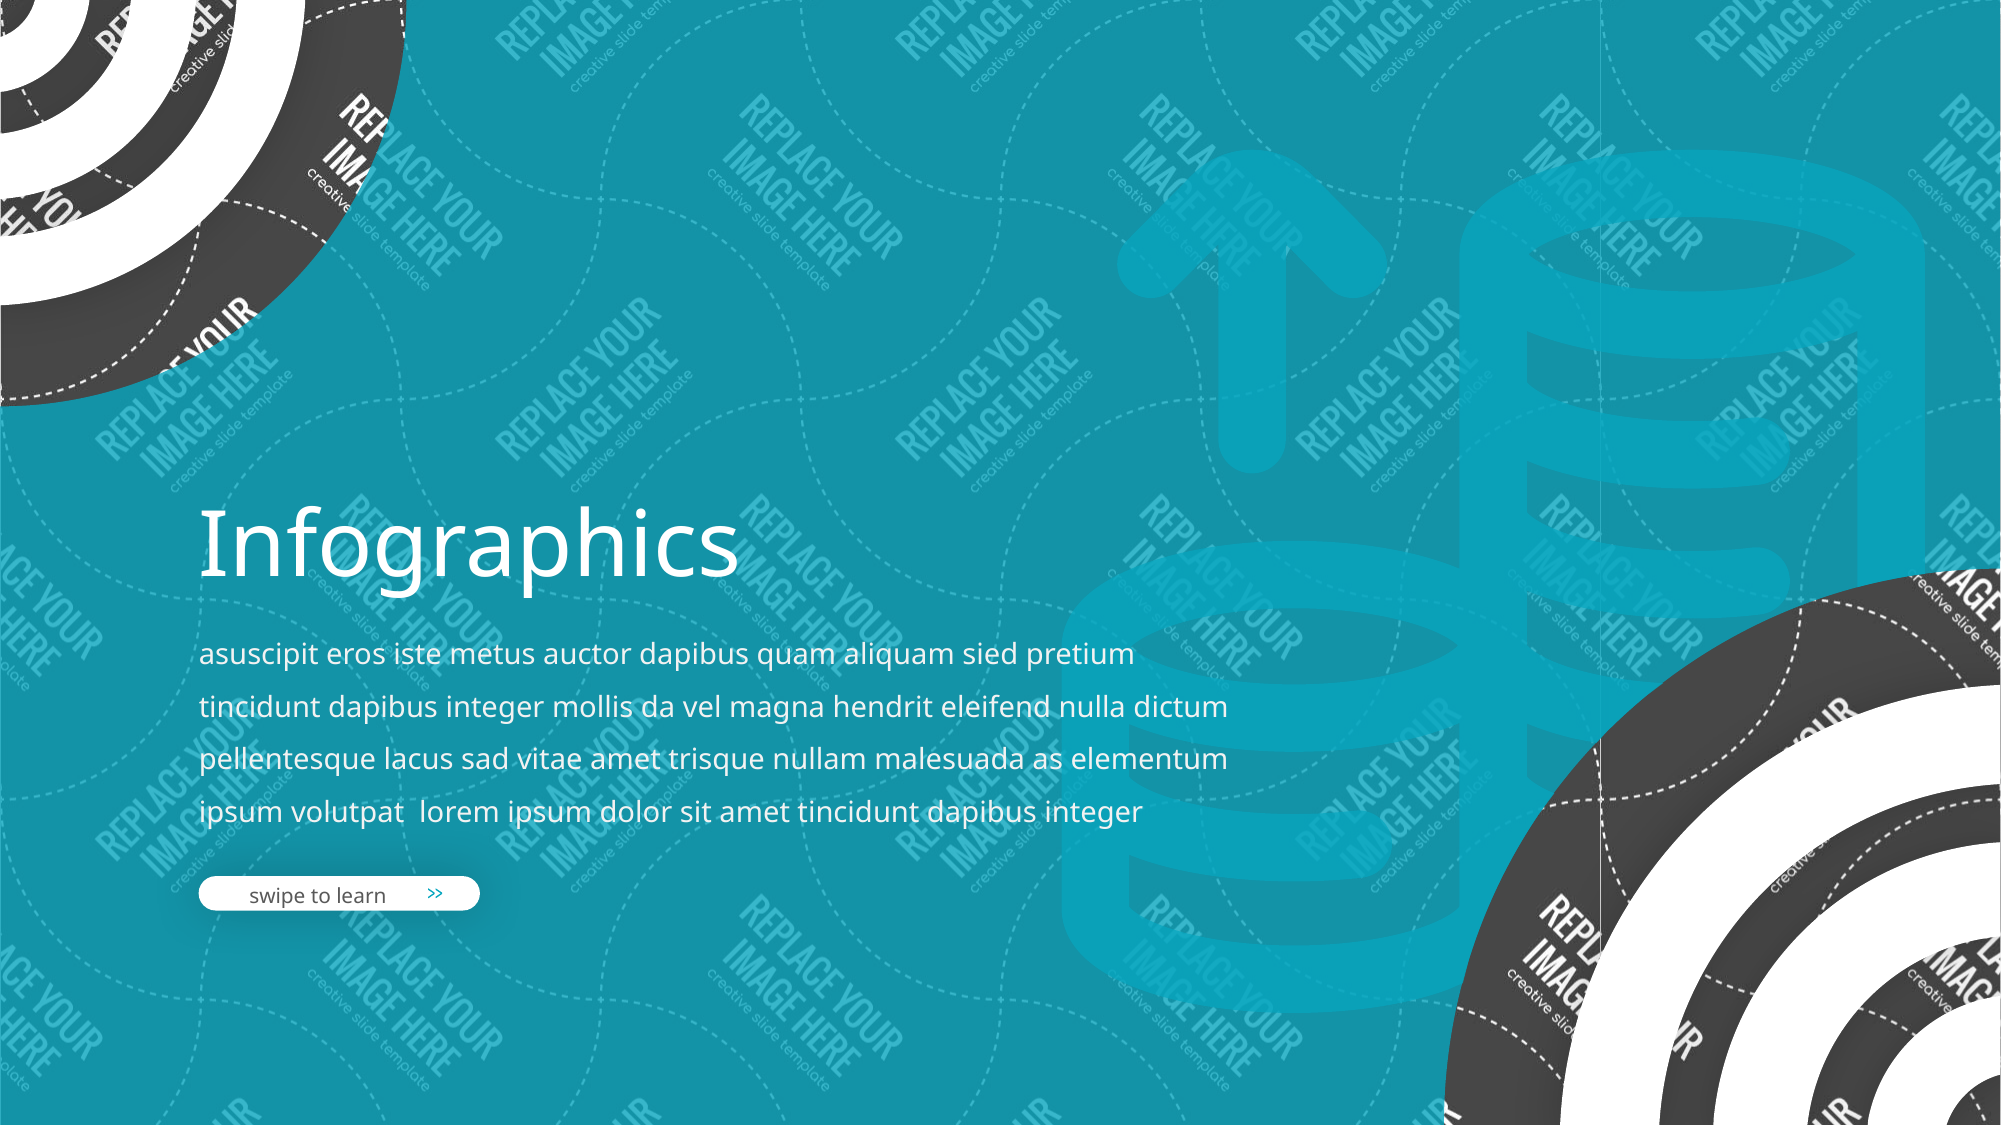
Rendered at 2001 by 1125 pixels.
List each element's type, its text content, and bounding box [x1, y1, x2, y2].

text_box [0, 0, 307, 307]
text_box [198, 863, 480, 912]
text_box [1445, 570, 2001, 1125]
text_box [1060, 148, 1926, 1015]
text_box [0, 0, 405, 405]
text_box [1559, 683, 2001, 1125]
text_box Infographics [198, 485, 1001, 596]
text_box asuscipit eros iste metus auctor dapibus quam aliquam sied pretium tincidunt dapibus integer mollis da vel magna hendrit eleifend nulla dictum pellentesque lacus sad vitae amet trisque nullam malesuada as elementum ipsum volutpat lorem ipsum dolor sit amet tincidunt dapibus integer [198, 618, 1252, 828]
text_box [0, 0, 2001, 1125]
